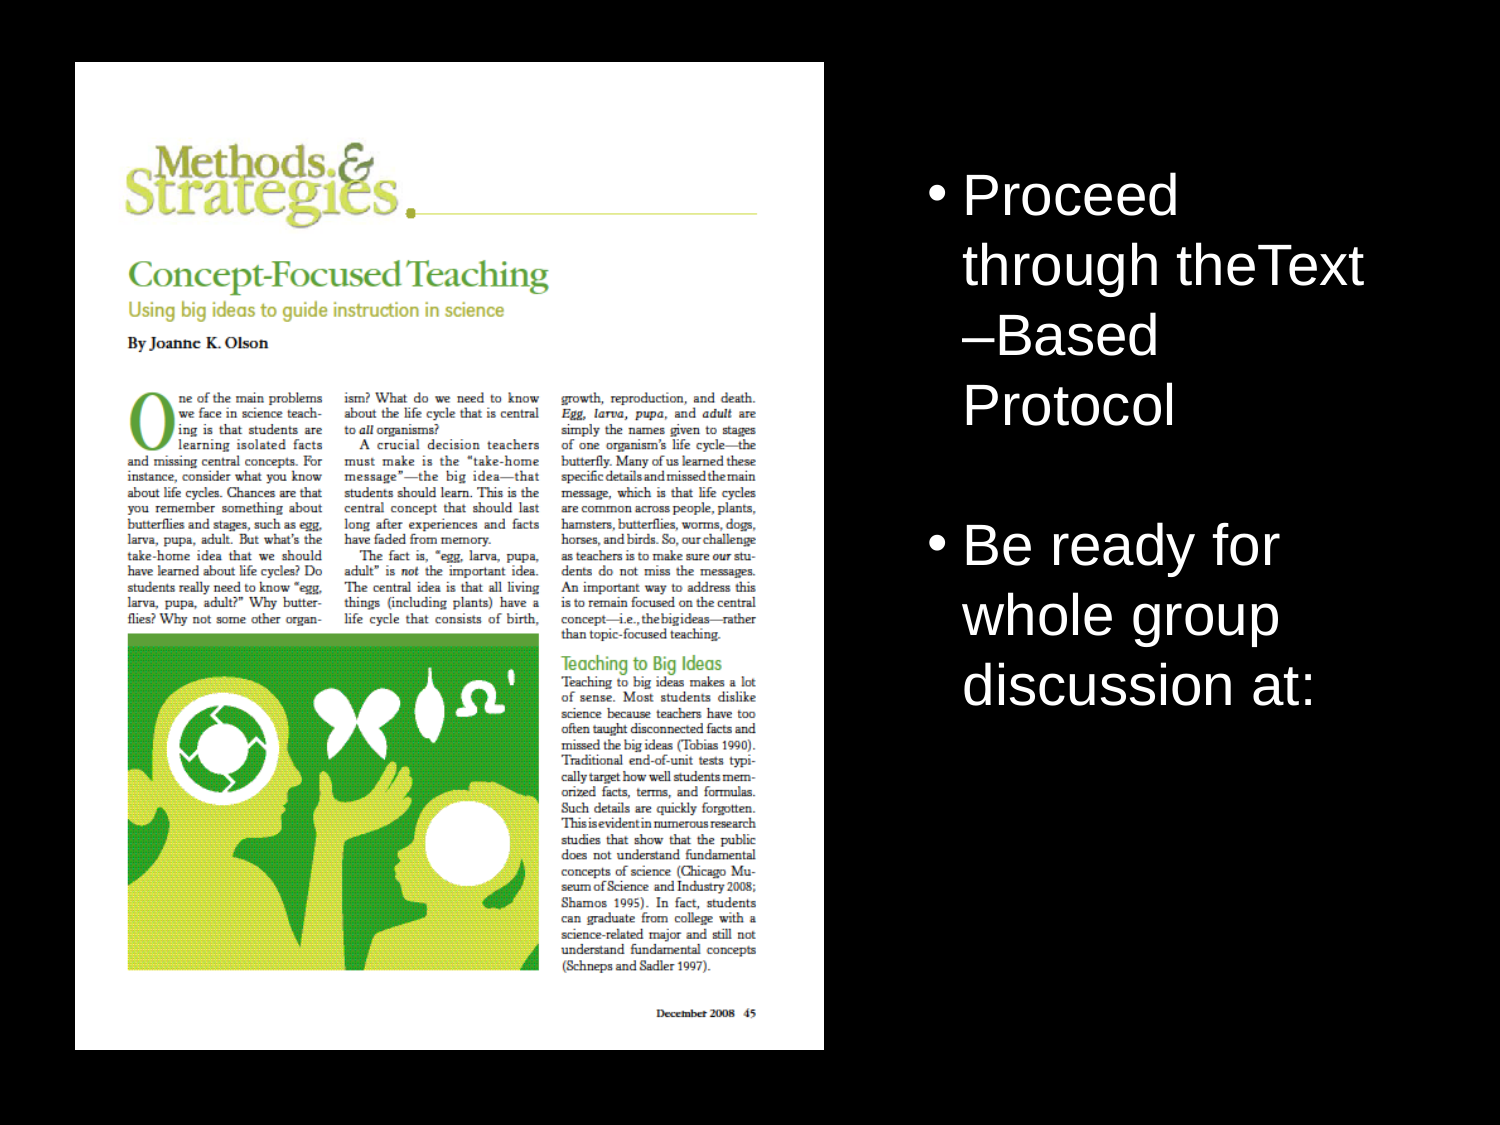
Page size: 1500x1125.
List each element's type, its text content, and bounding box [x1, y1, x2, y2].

text_box Proceed through theText –Based Protocol Be ready for whole group discussion at: [912, 149, 1388, 1125]
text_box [74, 62, 824, 1050]
